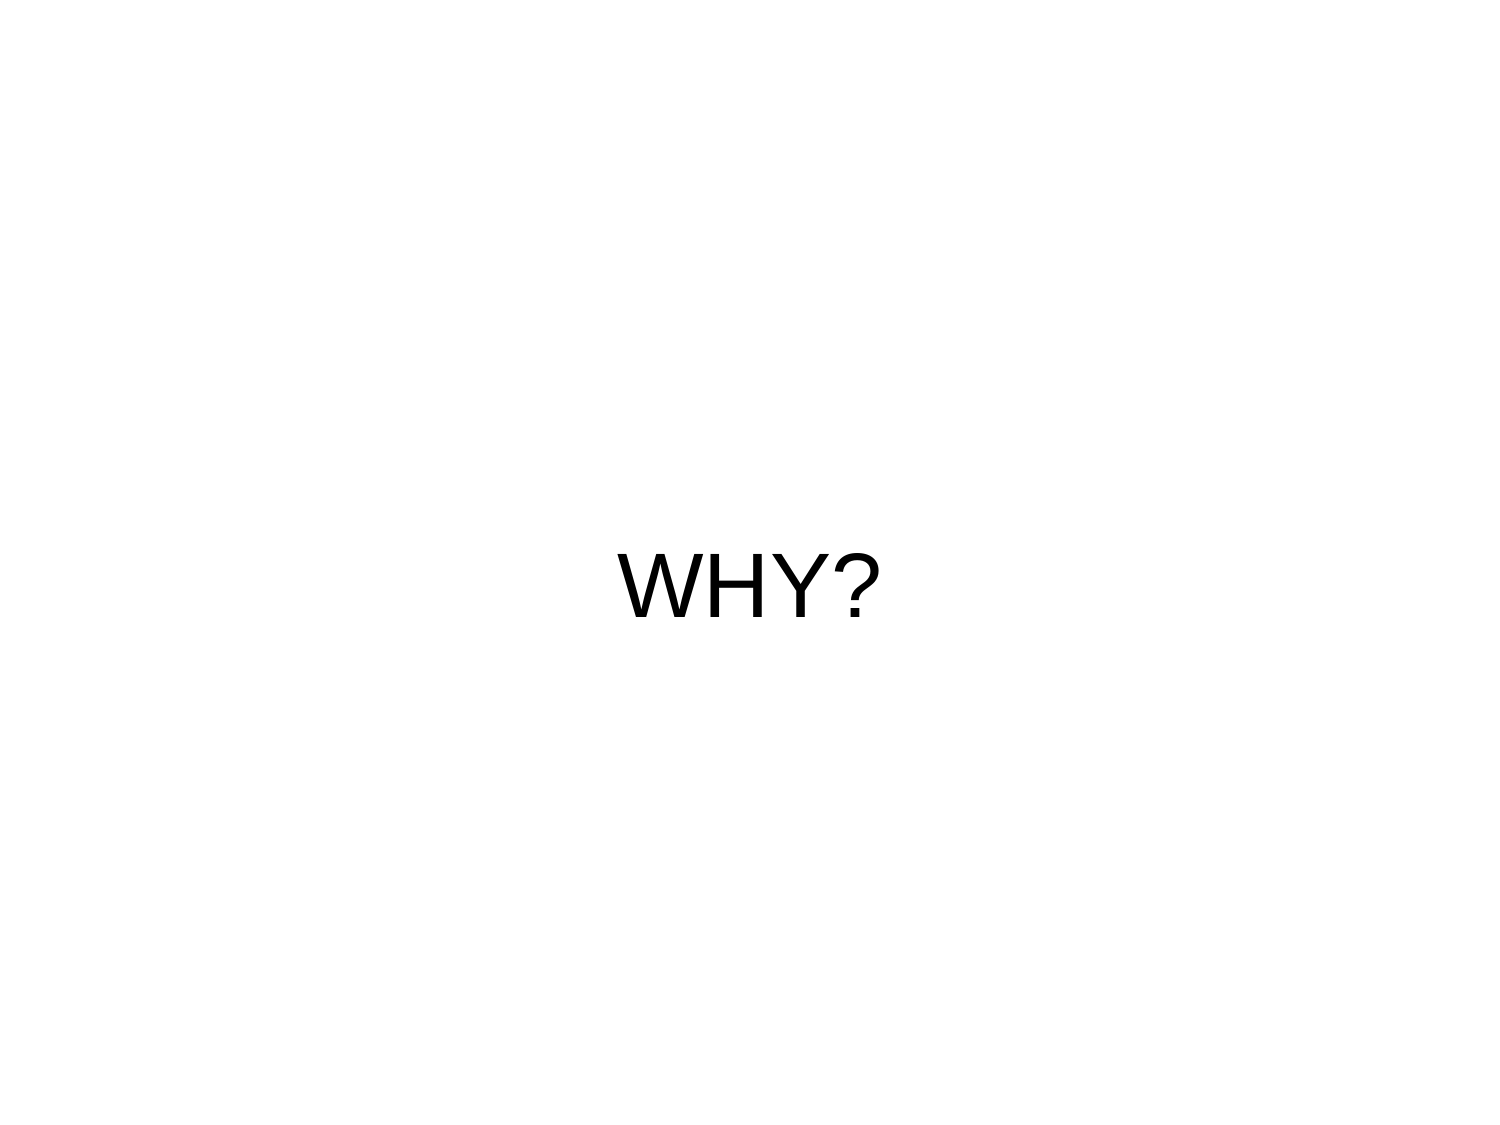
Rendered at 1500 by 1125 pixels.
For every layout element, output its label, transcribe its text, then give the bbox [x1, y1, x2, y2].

title WHY? [74, 487, 1426, 676]
